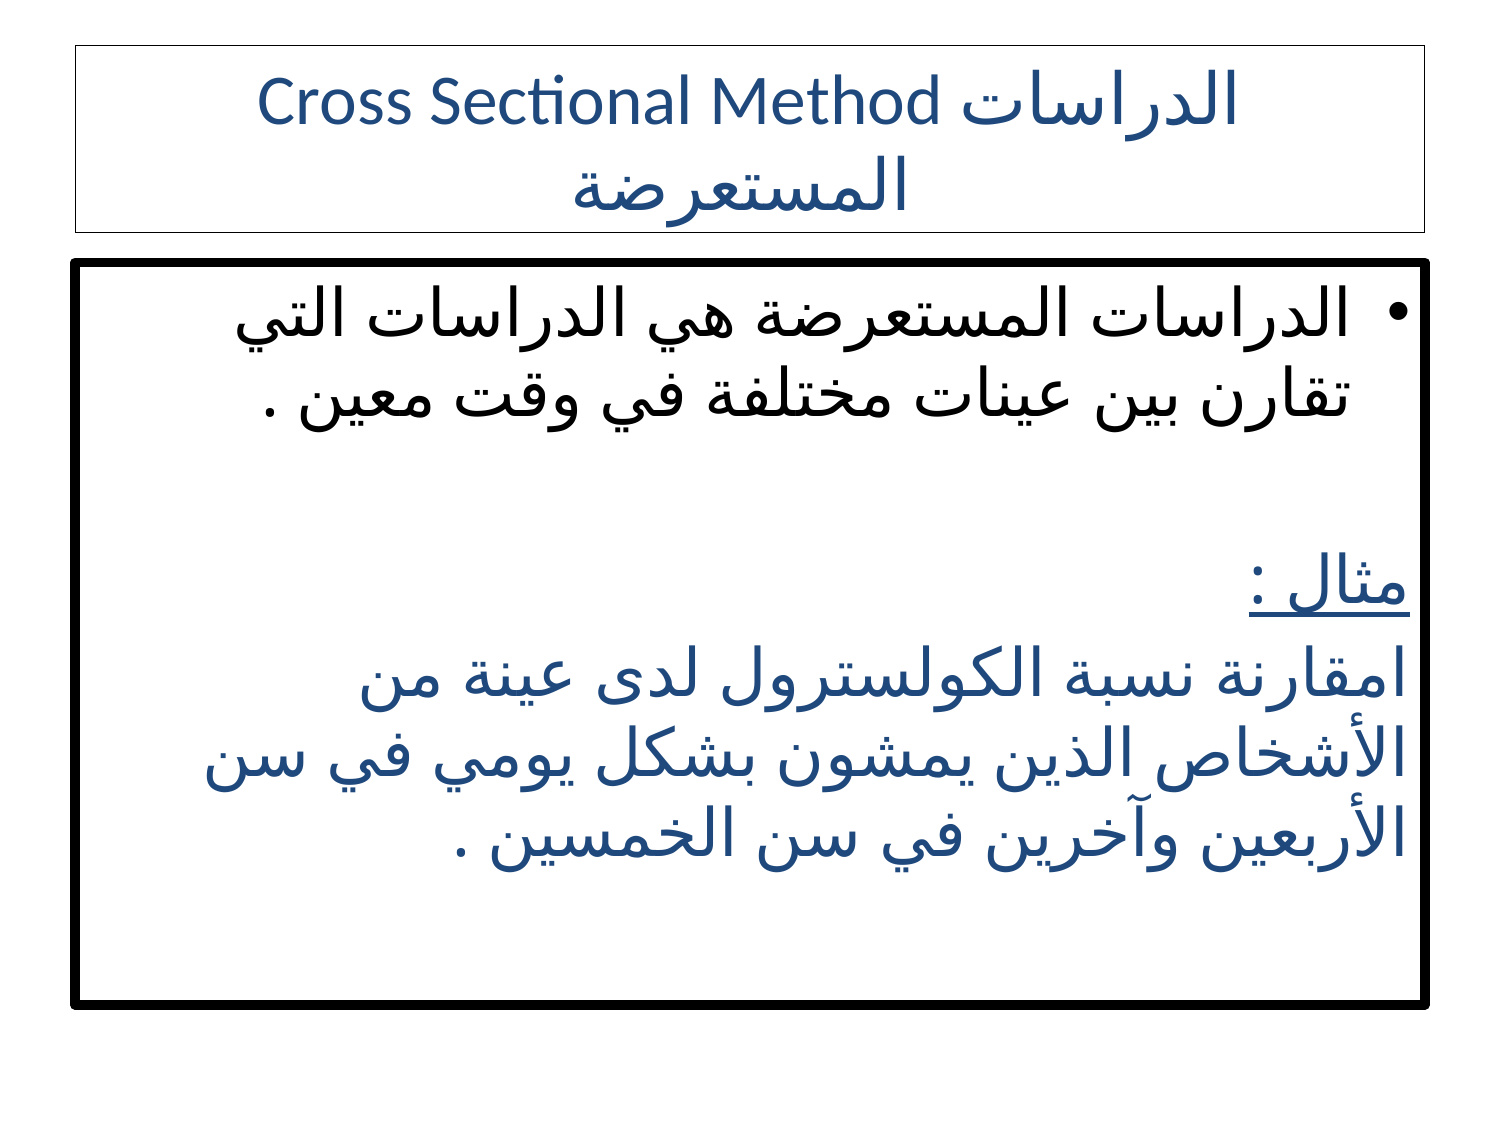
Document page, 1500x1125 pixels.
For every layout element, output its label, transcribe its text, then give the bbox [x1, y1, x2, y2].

list الدراسات المستعرضة هي الدراسات التي تقارن بين عينات مختلفة في وقت معين . مثال : امقارنة نسبة الكولسترول لدى عينة من الأشخاص الذين يمشون بشكل يومي في سن الأربعين وآخرين في سن الخمسين . [75, 262, 1425, 1005]
title Cross Sectional Method الدراسات المستعرضة [75, 45, 1425, 233]
